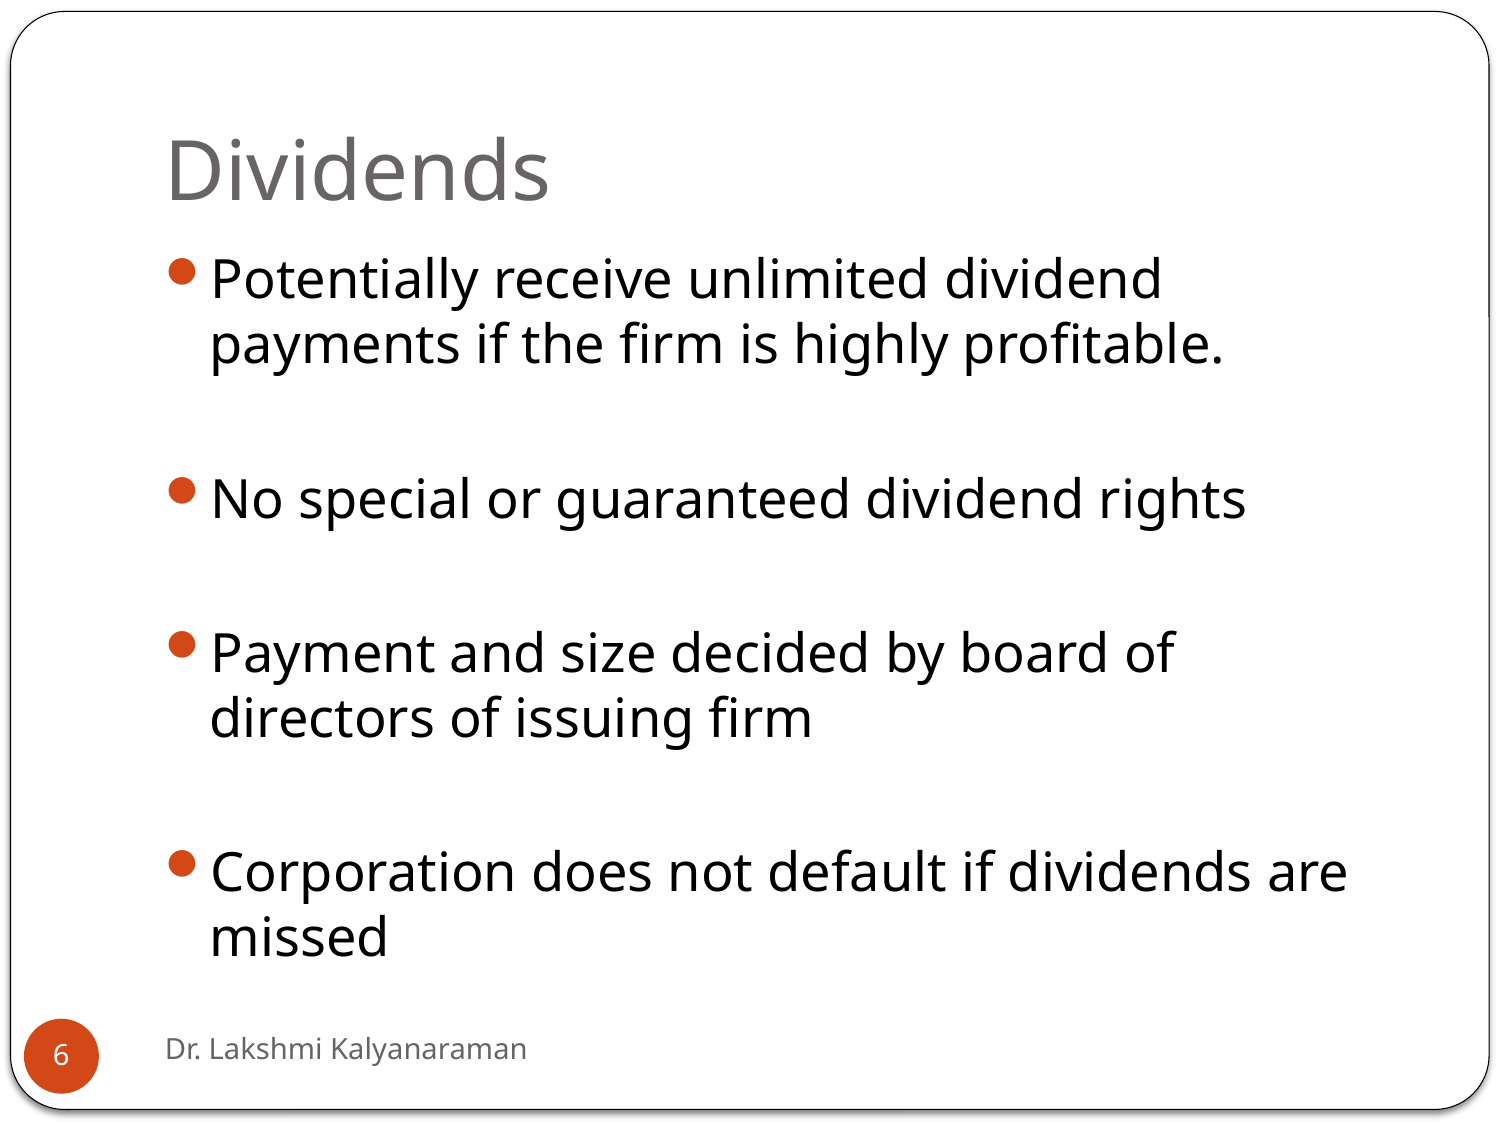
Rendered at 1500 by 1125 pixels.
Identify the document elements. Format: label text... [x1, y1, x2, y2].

title Dividends [150, 45, 1425, 233]
list Potentially receive unlimited dividend payments if the firm is highly profitable. No special or guaranteed dividend rights Payment and size decided by board of directors of issuing firm Corporation does not default if dividends are missed [150, 237, 1425, 988]
slide_number 6 [23, 1018, 99, 1094]
footer Dr. Lakshmi Kalyanaraman [150, 1012, 800, 1088]
